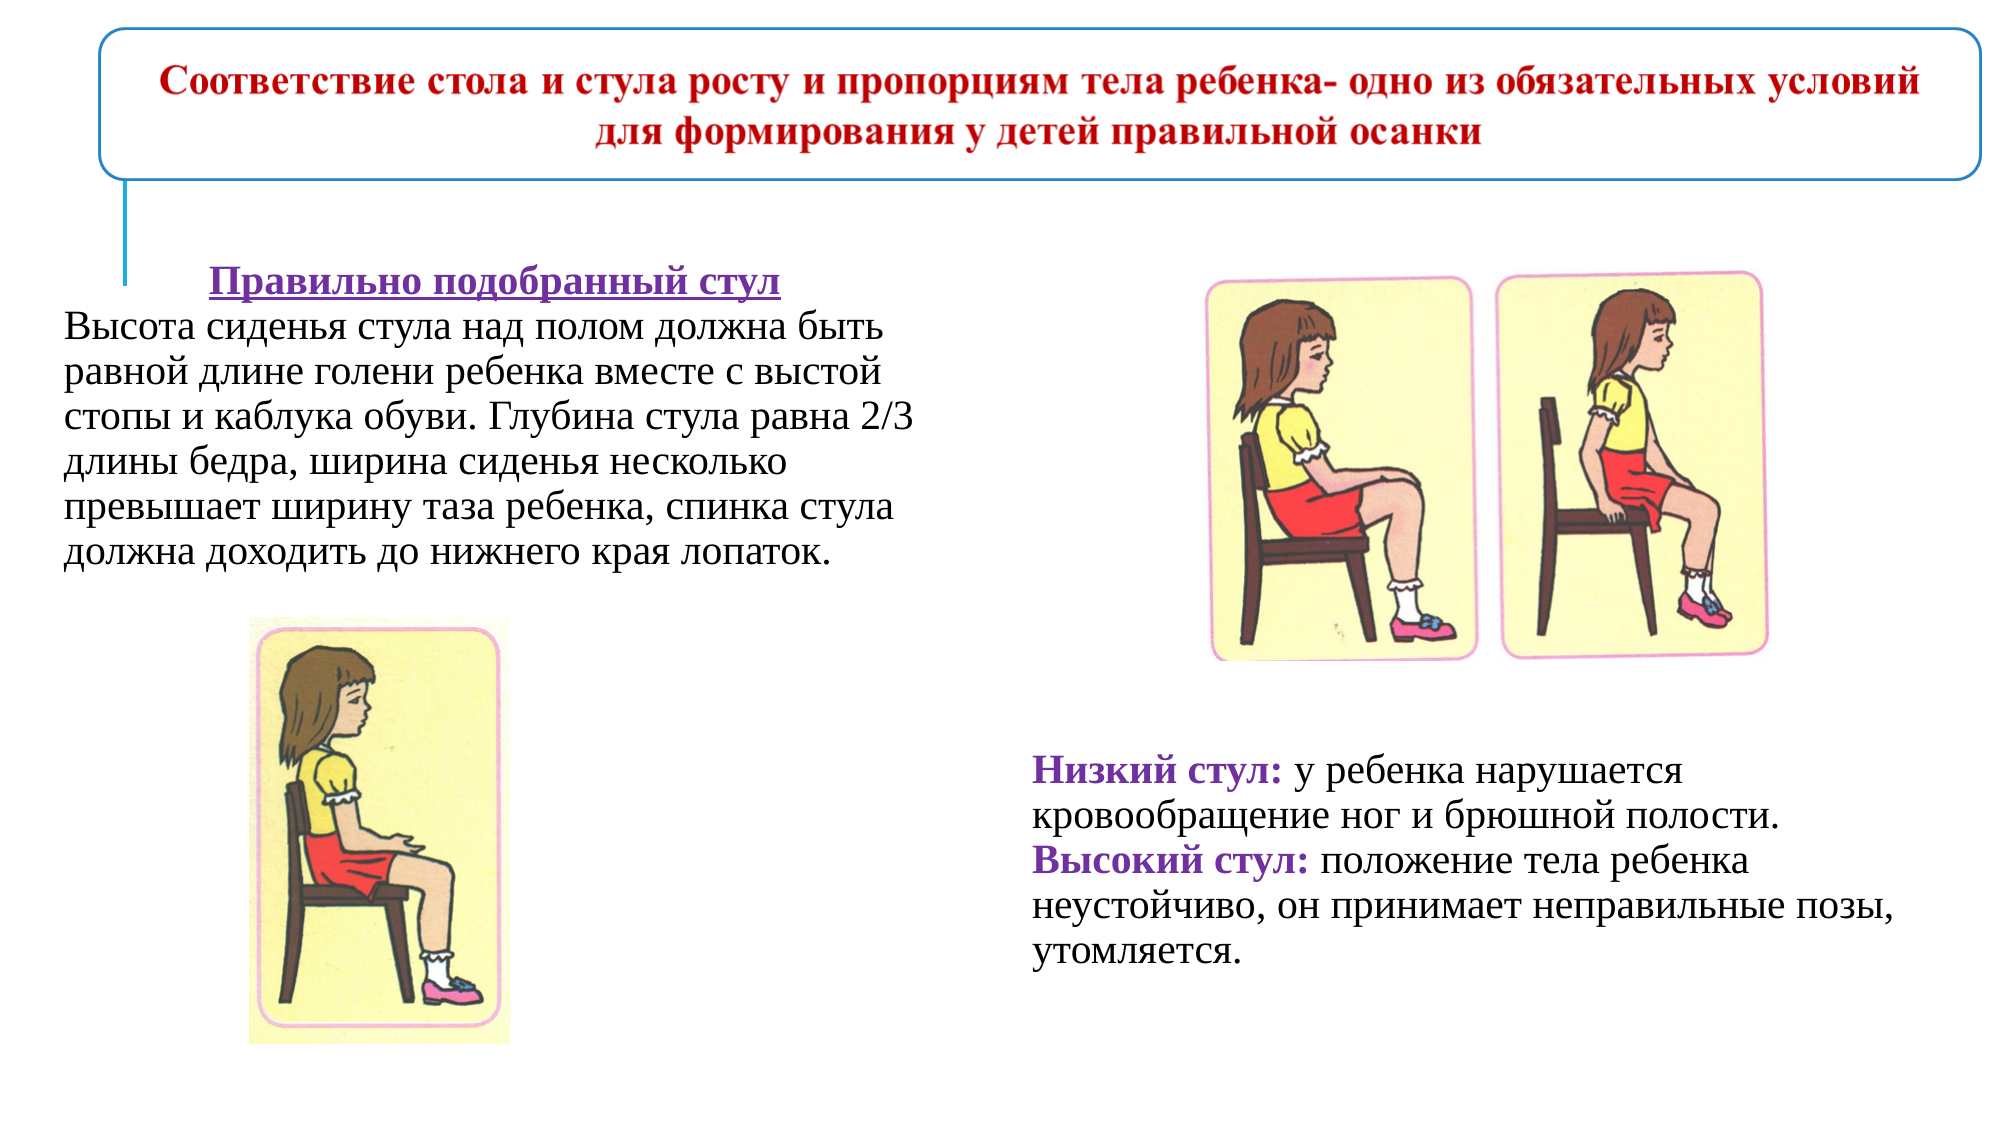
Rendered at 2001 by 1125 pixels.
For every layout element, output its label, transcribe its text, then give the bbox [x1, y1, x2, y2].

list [1202, 268, 1771, 661]
list Низкий стул: у ребенка нарушается кровообращение ног и брюшной полости. Высокий стул: положение тела ребенка неустойчиво, он принимает неправильные позы, утомляется. [1009, 704, 1936, 1017]
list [249, 617, 511, 1044]
list Правильно подобранный стул Высота сиденья стула над полом должна быть равной длине голени ребенка вместе с выстой стопы и каблука обуви. Глубина стула равна 2/3 длины бедра, ширина сиденья несколько превышает ширину таза ребенка, спинка стула должна доходить до нижнего края лопаток. [41, 215, 948, 618]
picture [98, 27, 1982, 182]
